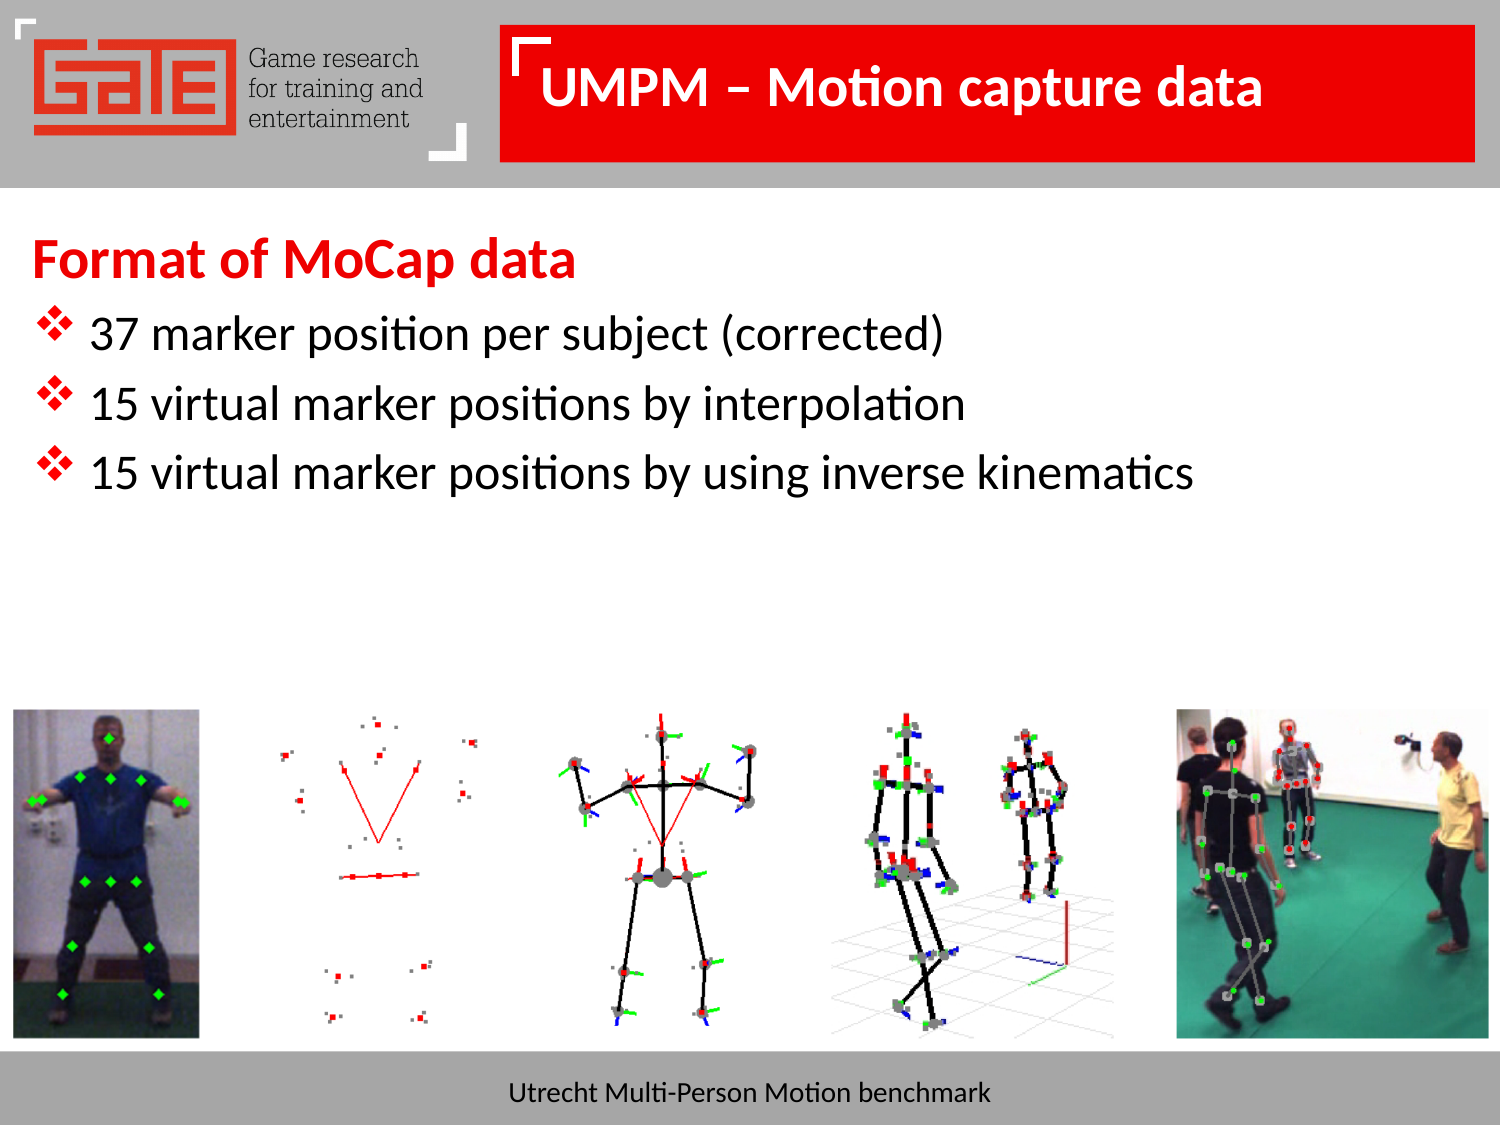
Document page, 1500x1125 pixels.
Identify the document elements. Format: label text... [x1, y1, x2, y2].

picture [0, 692, 1500, 1047]
title UMPM – Motion capture data [525, 40, 1475, 179]
picture [0, 0, 513, 163]
footer Utrecht Multi-Person Motion benchmark [0, 1053, 1500, 1125]
list Format of MoCap data 37 marker position per subject (corrected) 15 virtual marker positions by interpolation 15 virtual marker positions by using inverse kinematics [17, 212, 1368, 691]
